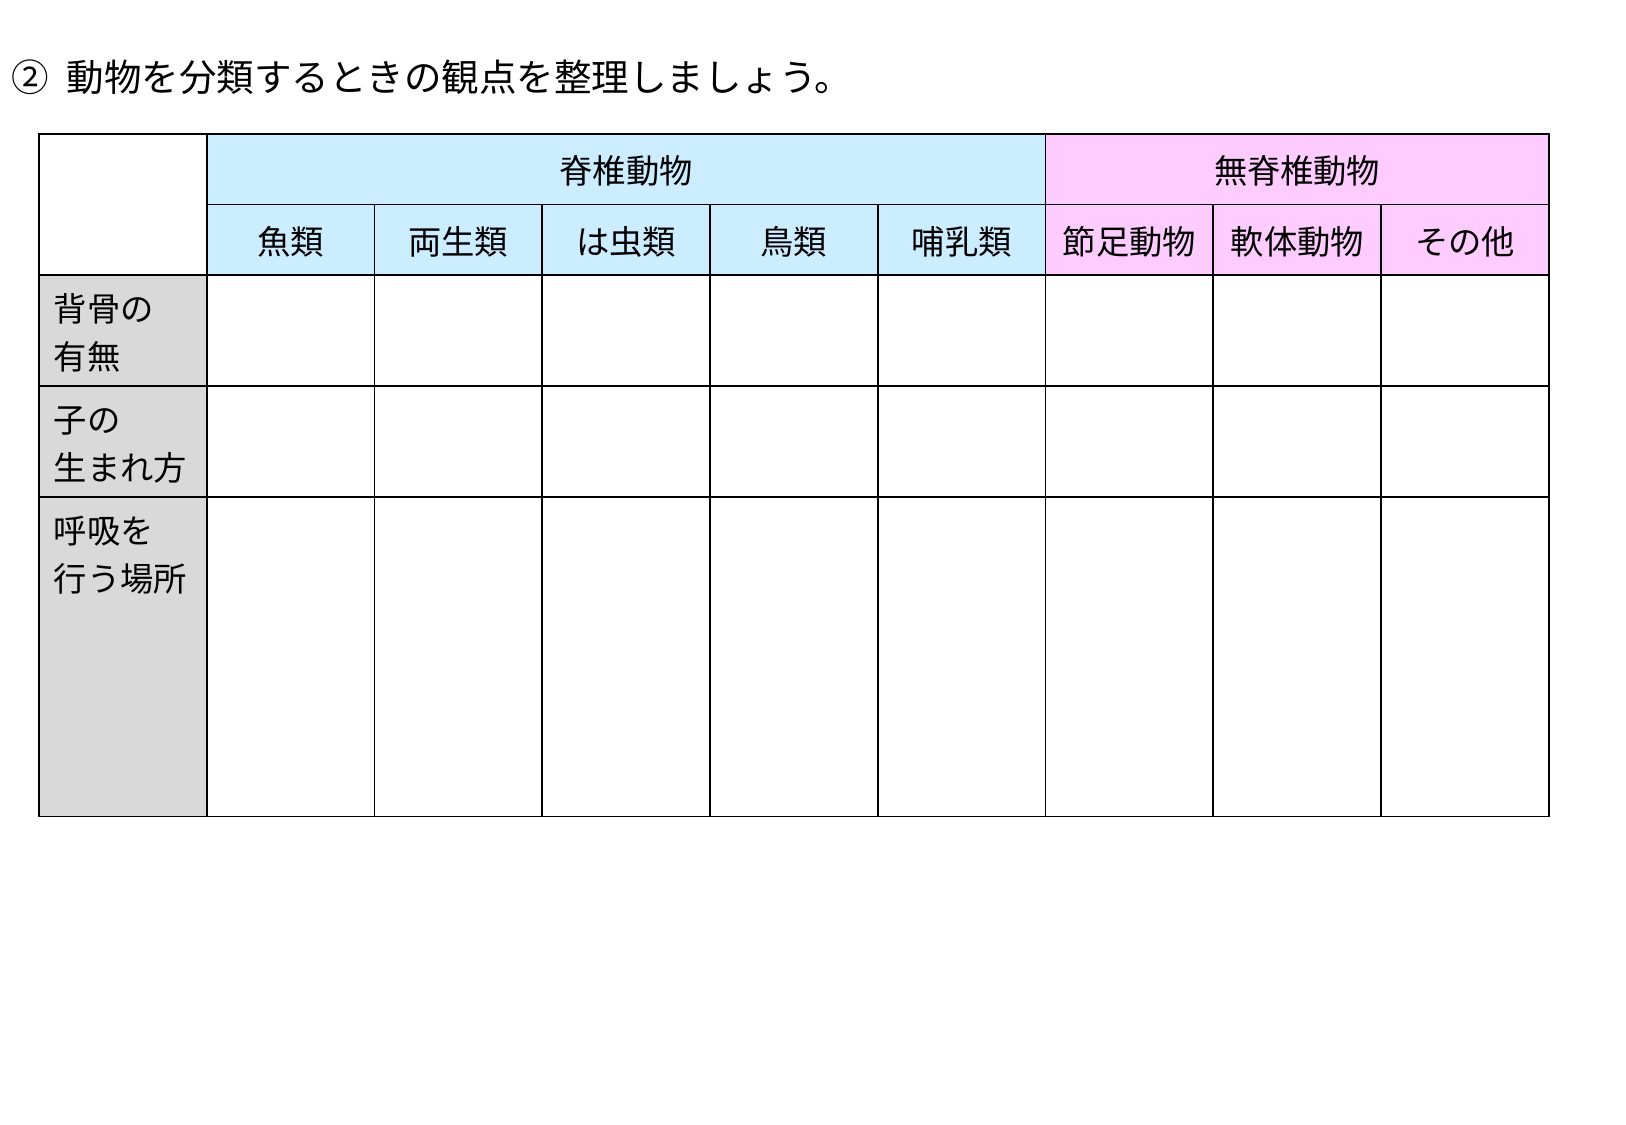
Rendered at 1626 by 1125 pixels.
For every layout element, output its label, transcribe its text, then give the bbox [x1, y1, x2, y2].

table_cell [208, 276, 374, 385]
table_cell その他 [1382, 205, 1548, 274]
table_cell [1214, 498, 1380, 816]
table_cell [879, 498, 1045, 816]
table_cell [1382, 387, 1548, 496]
table_cell [711, 276, 877, 385]
table_header [40, 135, 206, 274]
table_cell 魚類 [208, 205, 374, 274]
table_cell 哺乳類 [879, 205, 1045, 274]
table_cell [375, 498, 541, 816]
table_cell 両生類 [375, 205, 541, 274]
table_cell [543, 498, 709, 816]
table_header 脊椎動物 [208, 135, 1045, 204]
table_cell 背骨の 有無 [40, 276, 206, 385]
table_cell [543, 276, 709, 385]
table_cell 呼吸を 行う場所 [40, 498, 206, 816]
text_box ② 動物を分類するときの観点を整理しましょう。 [0, 46, 867, 106]
table_cell 節足動物 [1046, 205, 1212, 274]
table_header 無脊椎動物 [1046, 135, 1548, 204]
table_cell [375, 276, 541, 385]
table_cell [1046, 498, 1212, 816]
table_cell [1382, 276, 1548, 385]
table_cell [1214, 276, 1380, 385]
table_cell 軟体動物 [1214, 205, 1380, 274]
table_cell [208, 387, 374, 496]
table_cell [543, 387, 709, 496]
table_cell [1046, 387, 1212, 496]
table_cell は虫類 [543, 205, 709, 274]
table_cell [1214, 387, 1380, 496]
table_cell [879, 276, 1045, 385]
table_cell 子の 生まれ方 [40, 387, 206, 496]
table_cell [711, 387, 877, 496]
table_cell [1382, 498, 1548, 816]
table_cell [375, 387, 541, 496]
table_cell [208, 498, 374, 816]
table_cell [1046, 276, 1212, 385]
table_cell 鳥類 [711, 205, 877, 274]
table_cell [879, 387, 1045, 496]
table_cell [711, 498, 877, 816]
